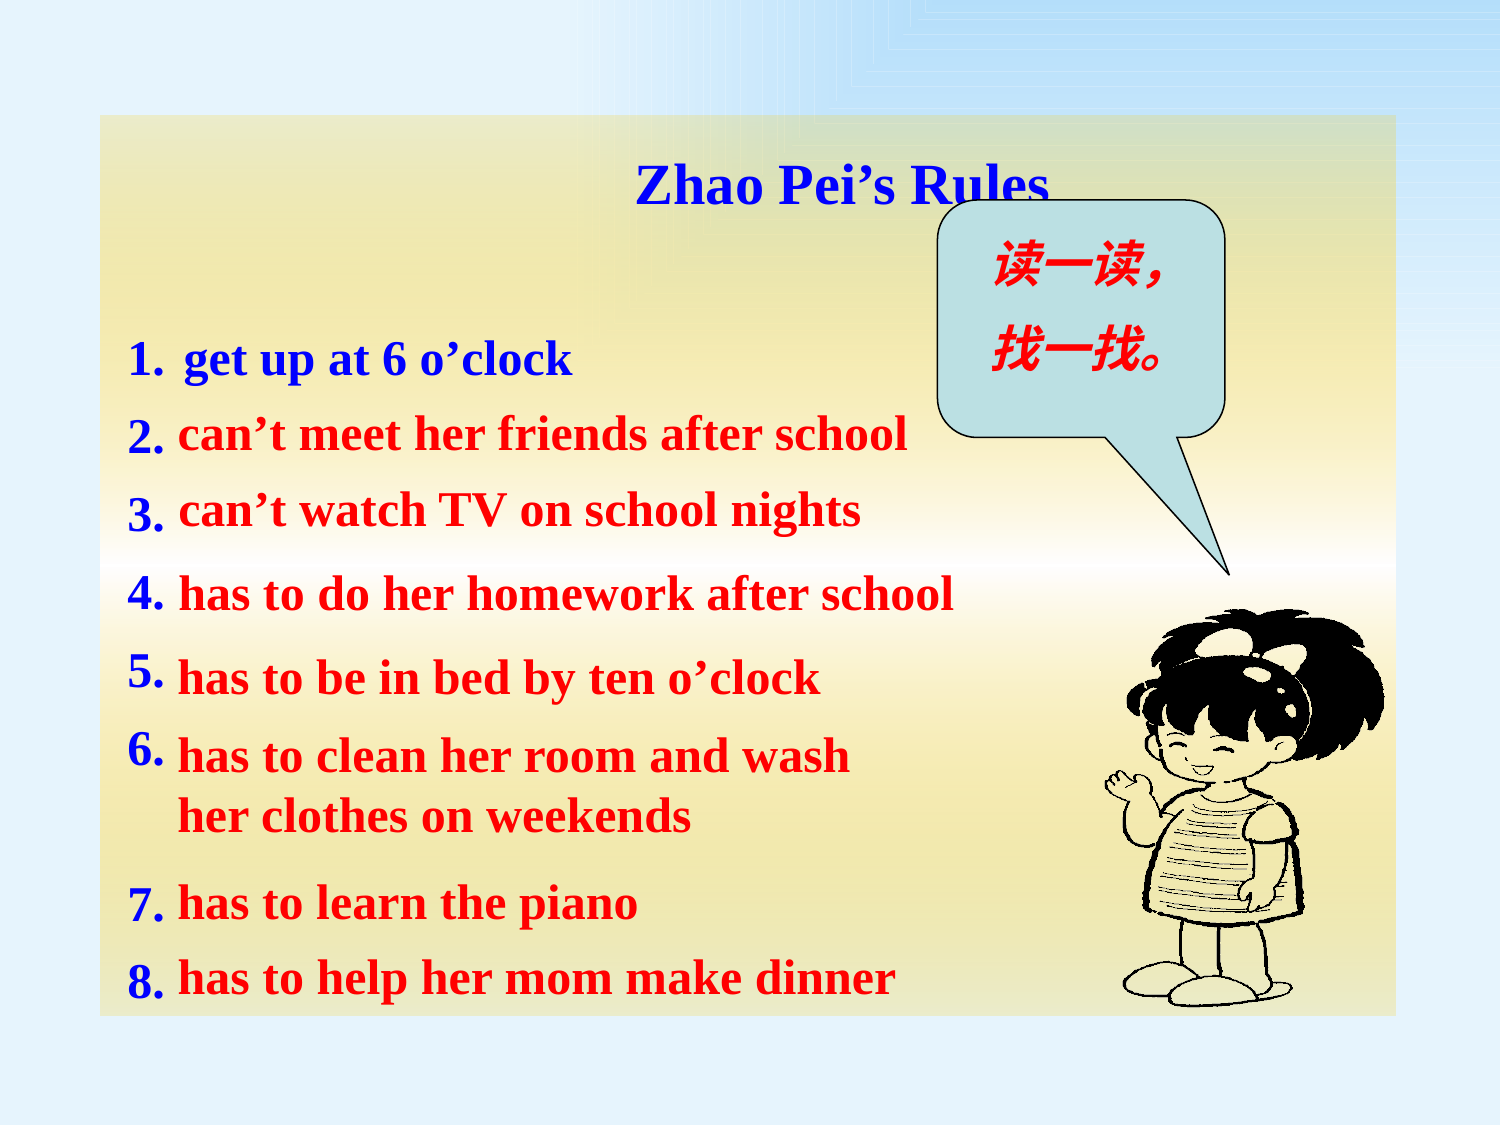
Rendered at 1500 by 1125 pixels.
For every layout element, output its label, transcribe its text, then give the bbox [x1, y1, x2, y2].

text_box has to do her homework after school [163, 553, 970, 629]
text_box has to learn the piano [162, 862, 654, 938]
text_box 读一读， 找一找。 [974, 224, 1275, 385]
text_box [100, 115, 1396, 1016]
text_box has to help her mom make dinner [162, 937, 912, 1013]
text_box has to clean her room and wash her clothes on weekends [162, 715, 913, 850]
picture [1087, 574, 1389, 1026]
text_box has to be in bed by ten o’clock [162, 637, 836, 713]
text_box can’t watch TV on school nights [163, 469, 877, 545]
text_box [937, 199, 1229, 573]
text_box can’t meet her friends after school [162, 392, 924, 468]
text_box Zhao Pei’s Rules get up at 6 o’clock 2. 3. 4. 5. 6. 7. 8. [112, 118, 1388, 1017]
